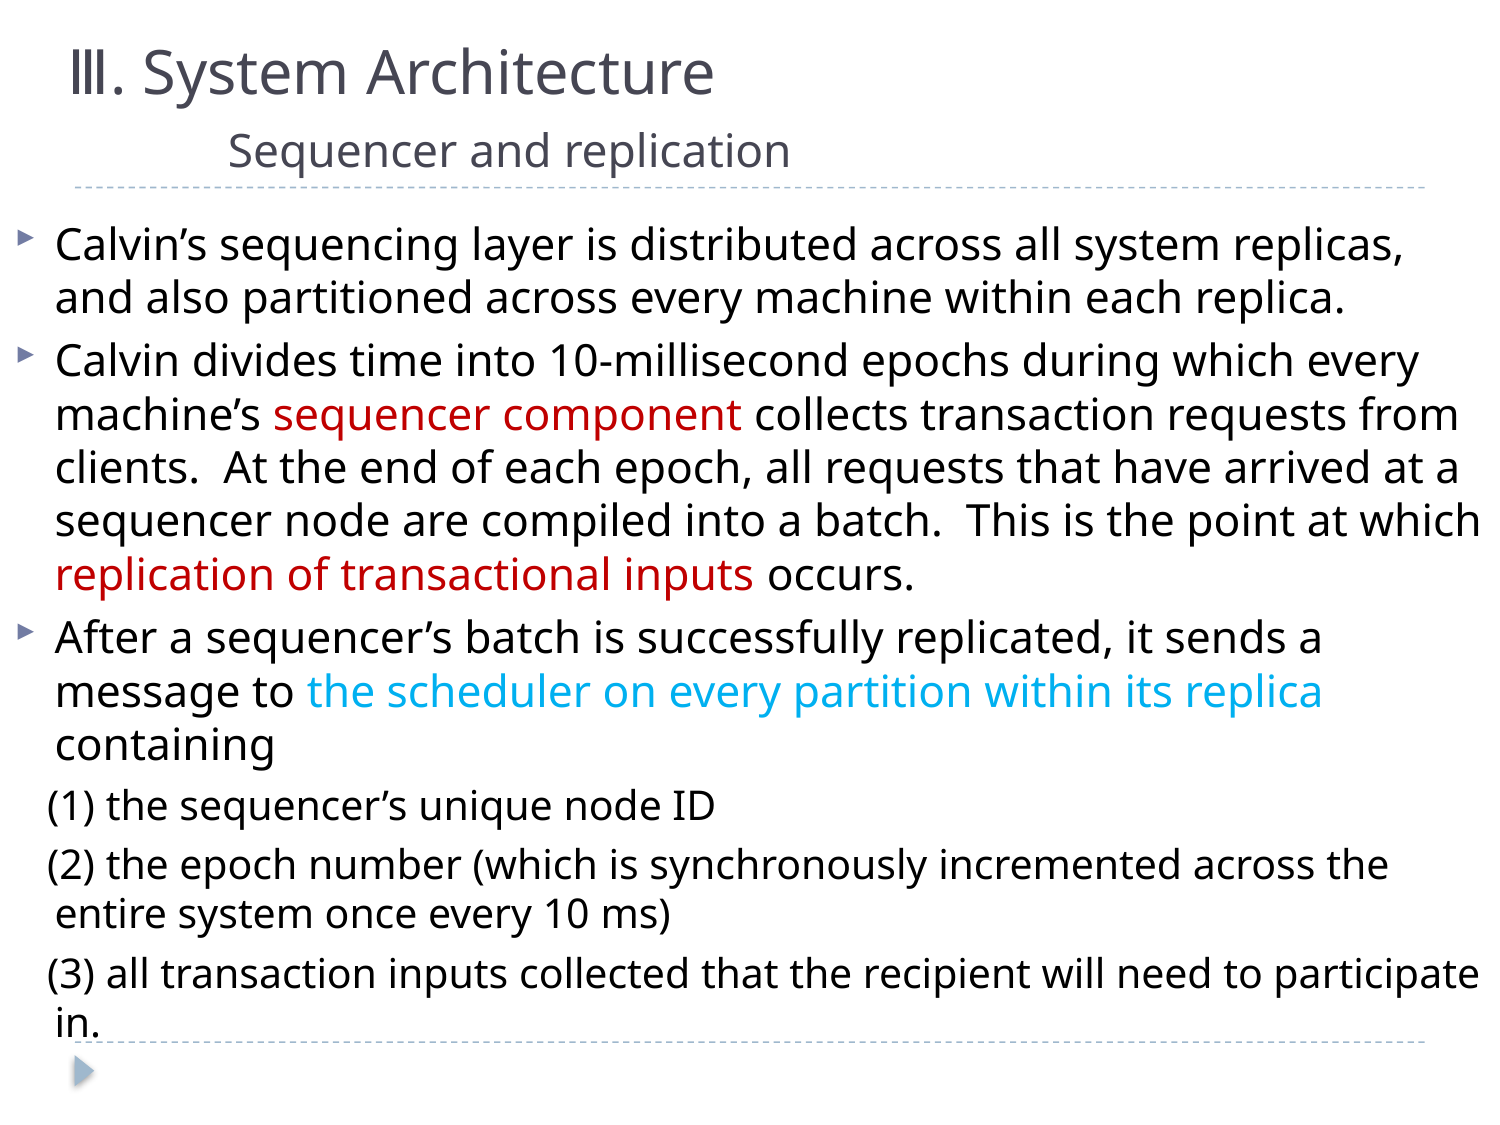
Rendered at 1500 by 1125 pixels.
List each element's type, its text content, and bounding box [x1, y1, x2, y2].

title Ⅲ. System Architecture Sequencer and replication [53, 24, 1425, 188]
list Calvin’s sequencing layer is distributed across all system replicas, and also partitioned across every machine within each replica. Calvin divides time into 10-millisecond epochs during which every machine’s sequencer component collects transaction requests from clients. At the end of each epoch, all requests that have arrived at a sequencer node are compiled into a batch. This is the point at which replication of transactional inputs occurs. After a sequencer’s batch is successfully replicated, it sends a message to the scheduler on every partition within its replica containing (1) the sequencer’s unique node ID (2) the epoch number (which is synchronously incremented across the entire system once every 10 ms) (3) all transaction inputs collected that the recipient will need to participate in. [0, 208, 1500, 1059]
